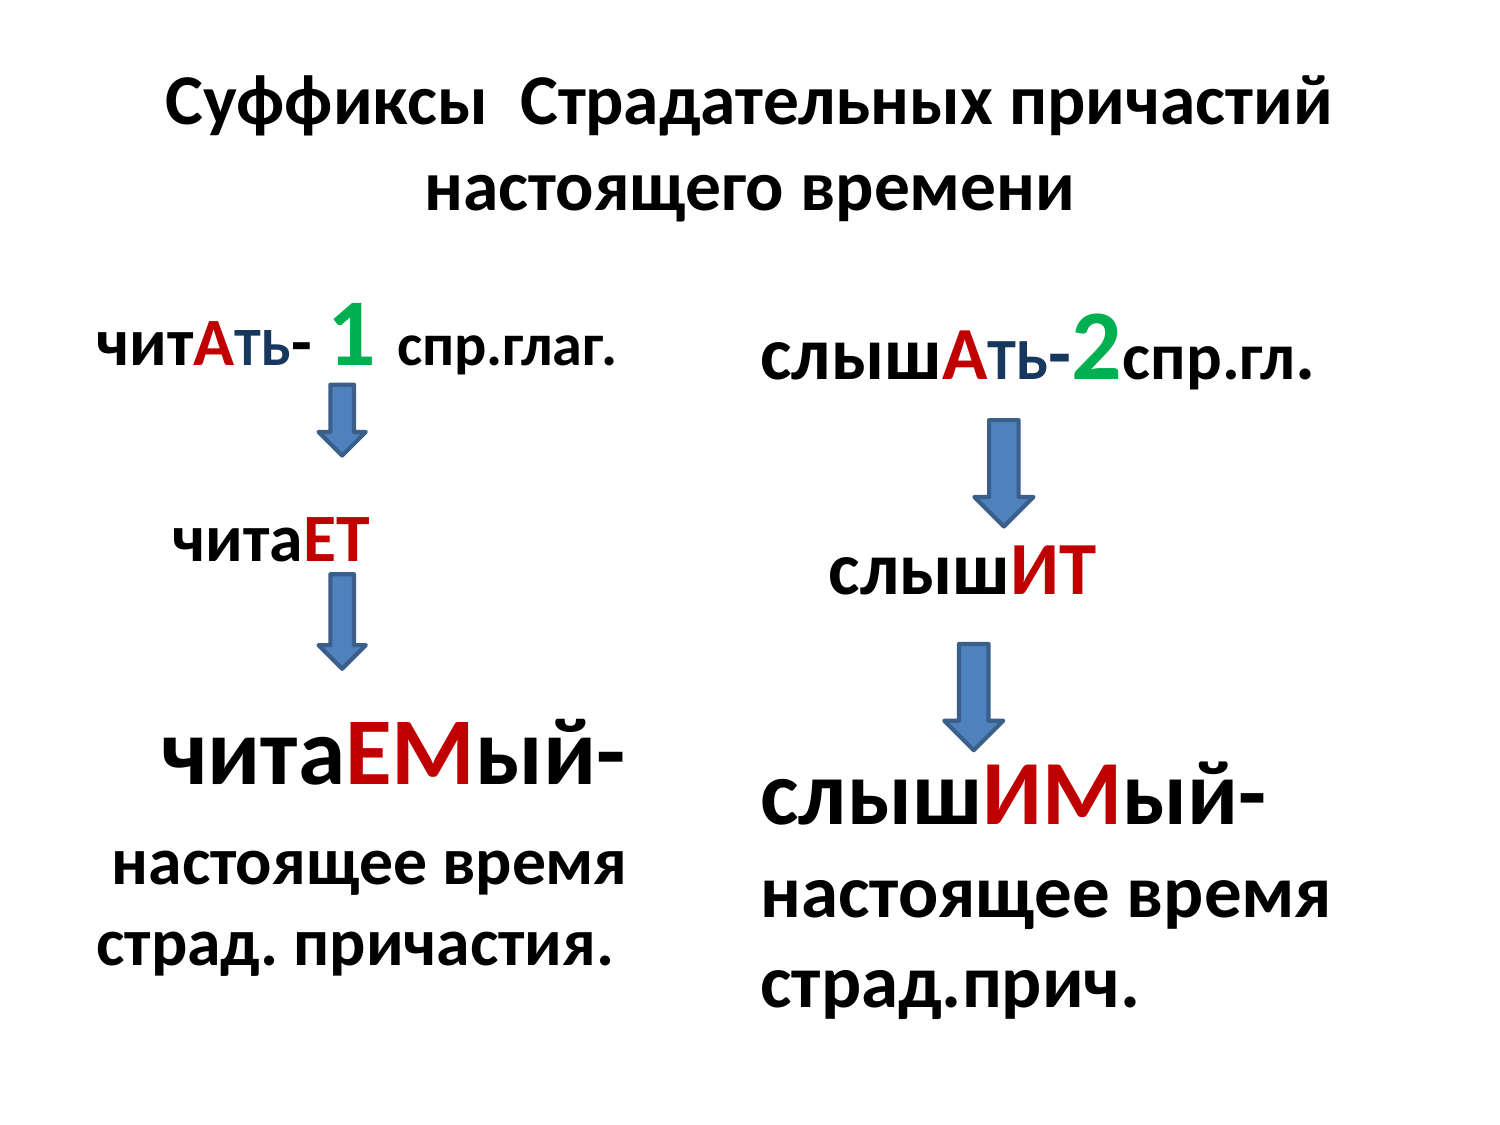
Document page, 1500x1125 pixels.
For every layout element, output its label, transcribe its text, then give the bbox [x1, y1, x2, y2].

text_box [942, 641, 1006, 753]
text_box [316, 382, 368, 458]
text_box [972, 418, 1036, 529]
text_box [316, 572, 368, 671]
list слышАТЬ-2спр.гл. слышИТ слышИМый-настоящее время страд.прич. [738, 271, 1401, 995]
list читАТЬ- 1 спр.глаг. читаЕТ читаЕМый- настоящее время страд. причастия. [75, 262, 738, 1005]
title Суффиксы Страдательных причастий настоящего времени [75, 45, 1425, 233]
